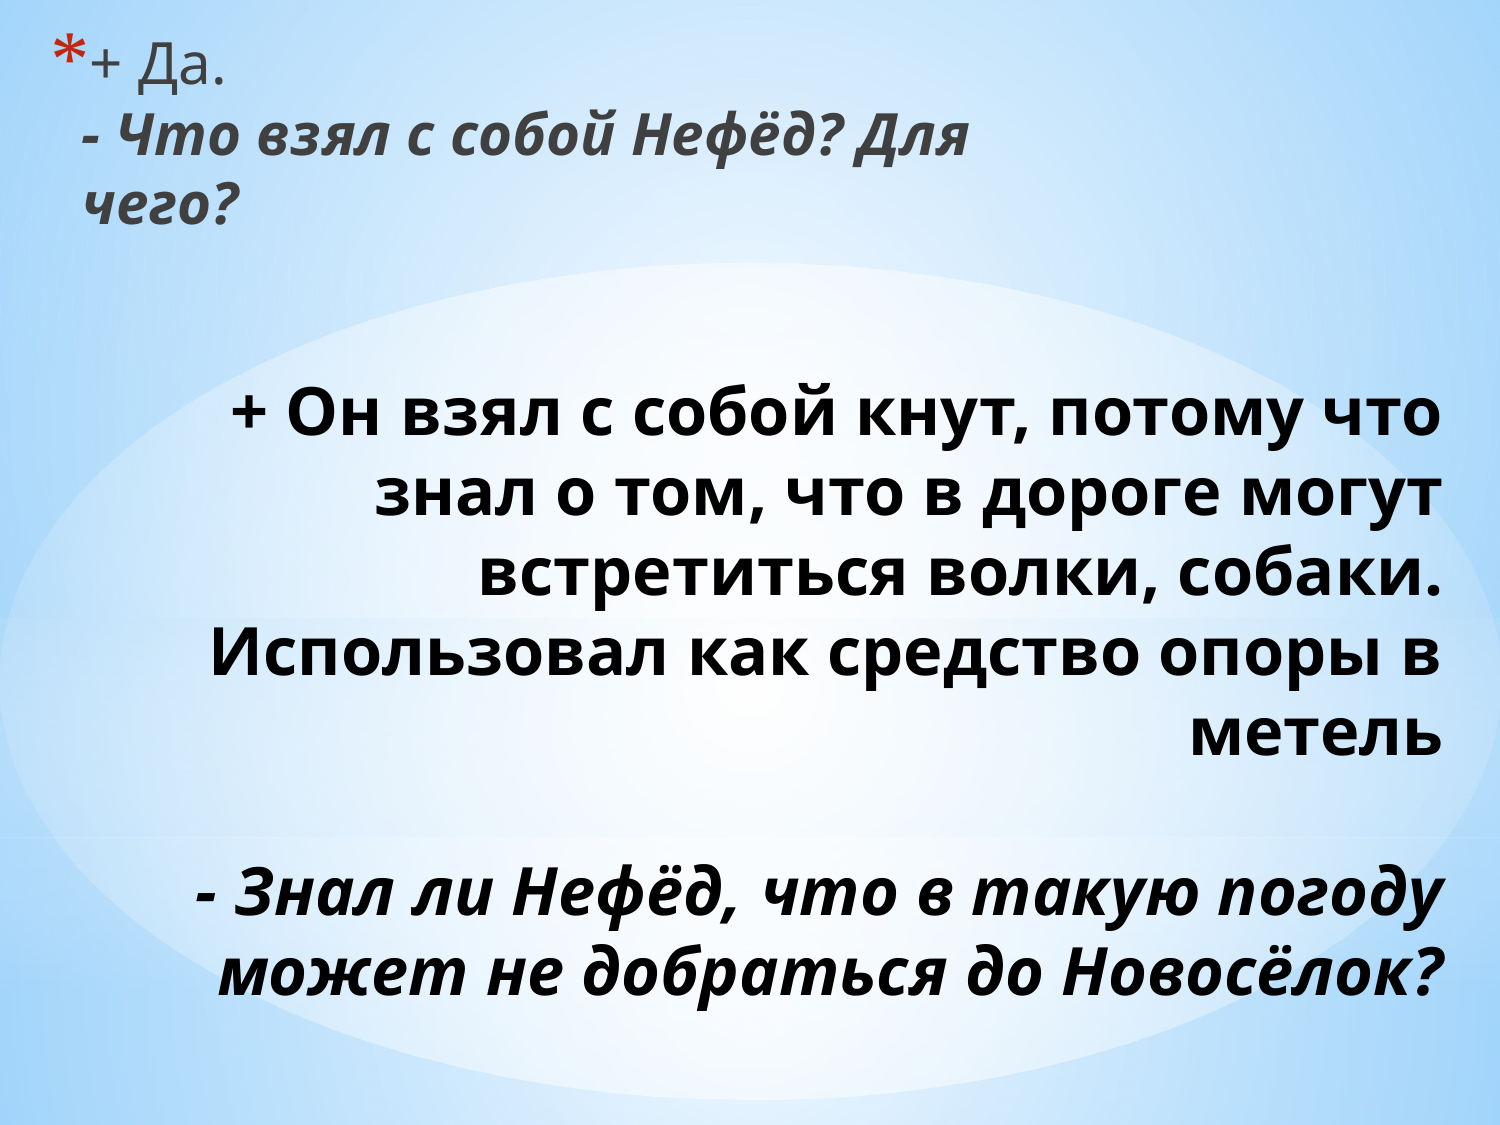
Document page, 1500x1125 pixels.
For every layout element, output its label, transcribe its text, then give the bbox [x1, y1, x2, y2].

list + Да. - Что взял с собой Нефёд? Для чего? [29, 19, 1080, 232]
title + Он взял с собой кнут, потому что знал о том, что в дороге могут встретиться волки, собаки. Использовал как средство опоры в метель - Знал ли Нефёд, что в такую погоду может не добраться до Новосёлок? [64, 361, 1459, 1012]
